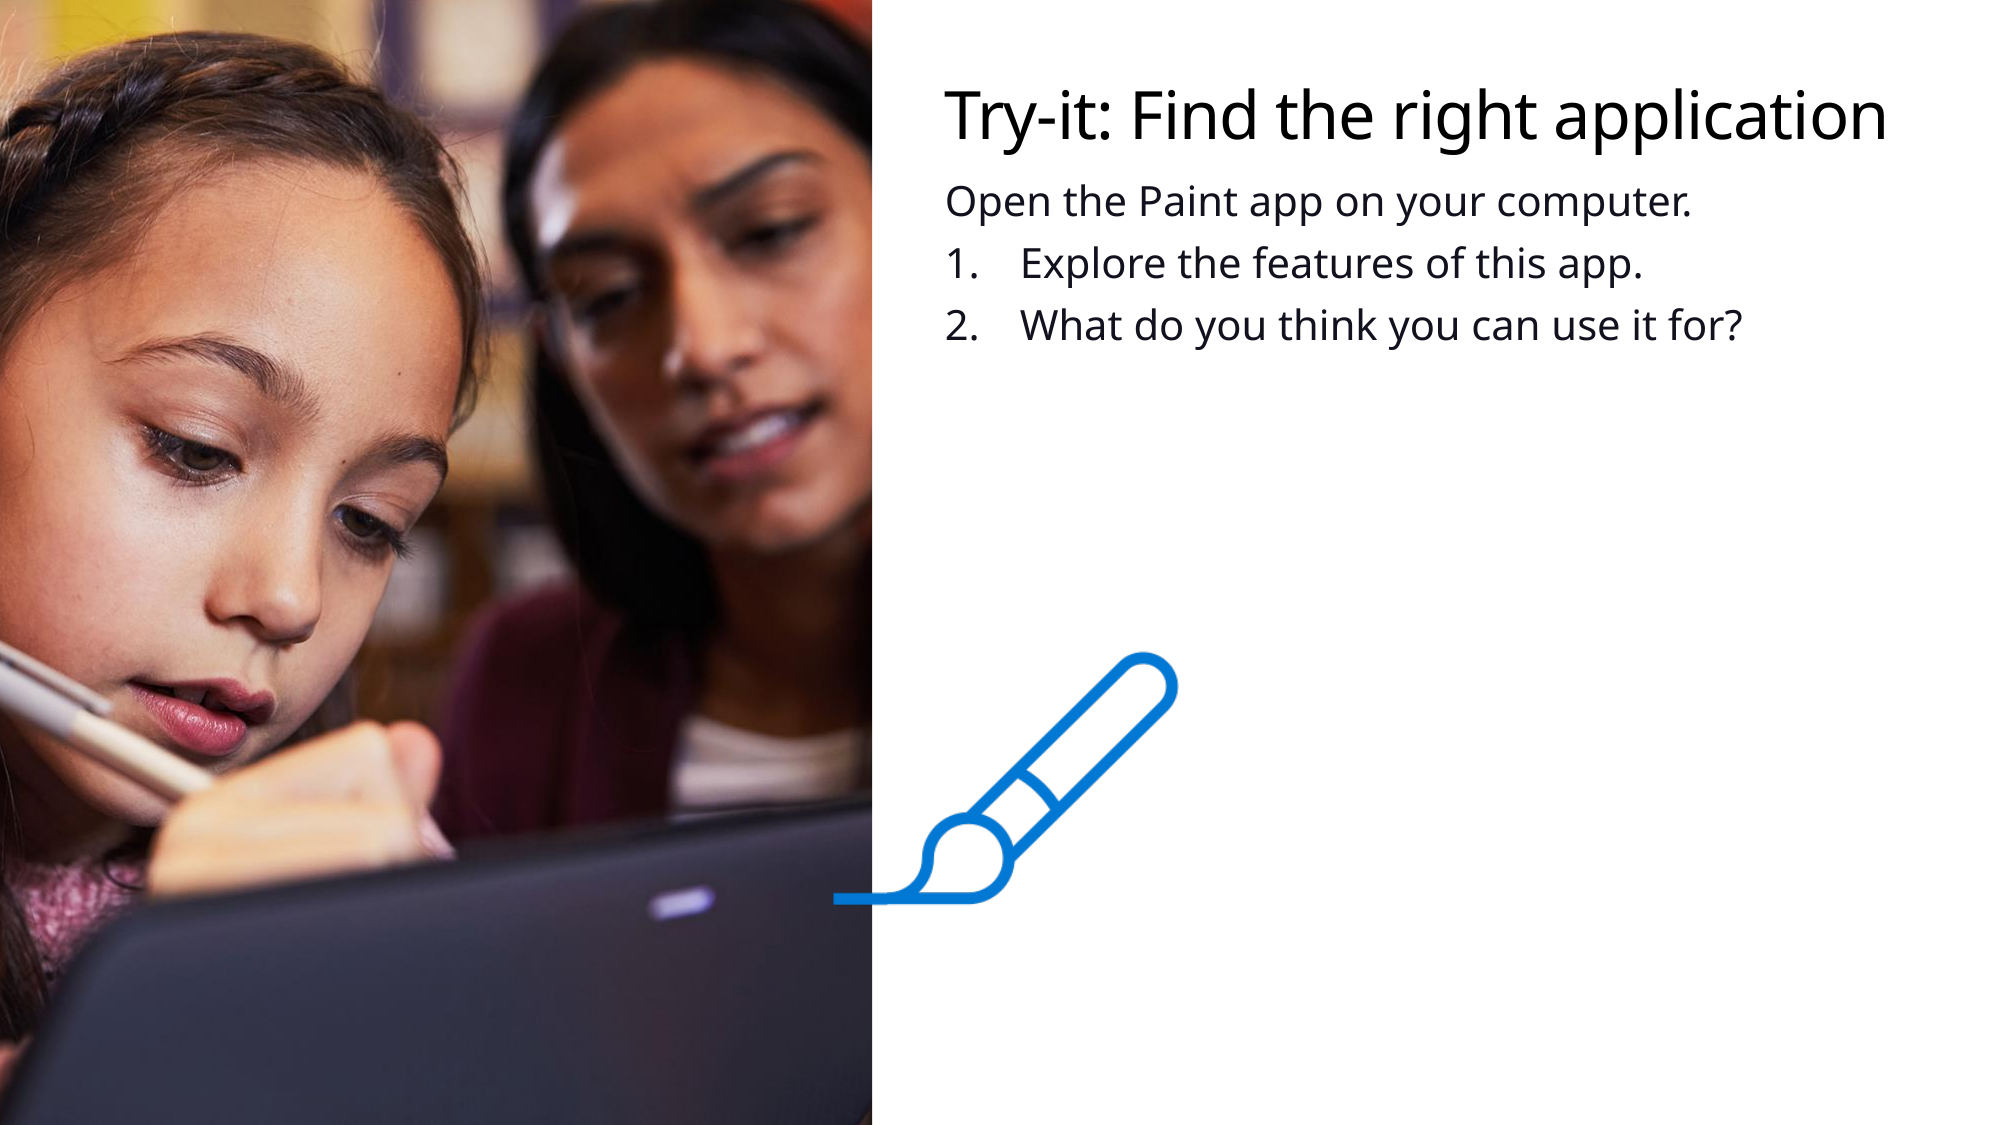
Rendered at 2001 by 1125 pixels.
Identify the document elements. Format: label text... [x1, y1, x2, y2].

list Open the Paint app on your computer. Explore the features of this app. What do you think you can use it for? [944, 180, 1928, 837]
picture [0, 0, 1254, 1125]
title Try-it: Find the right application [944, 72, 1928, 154]
